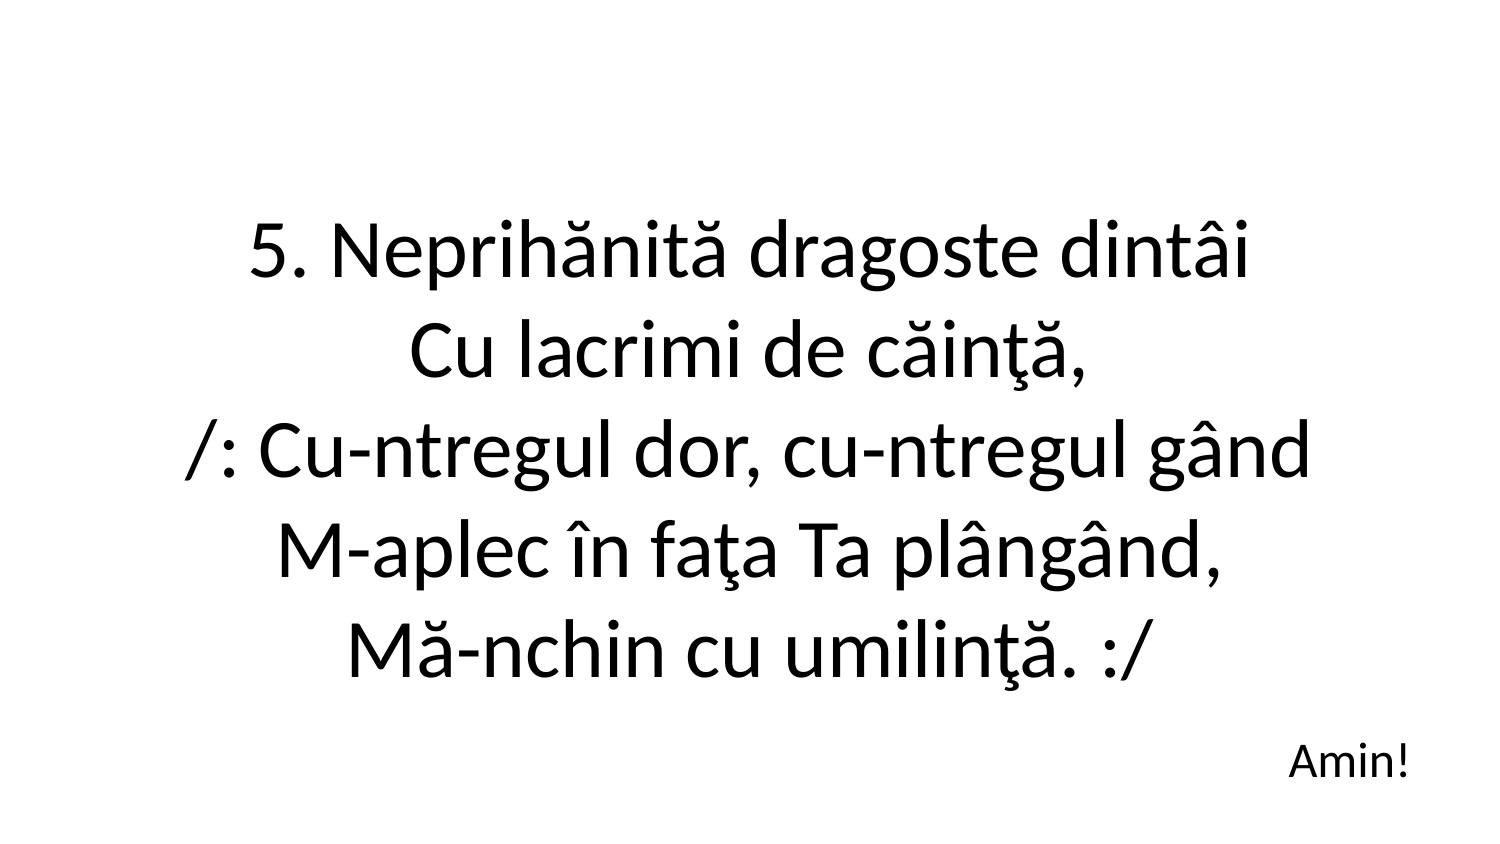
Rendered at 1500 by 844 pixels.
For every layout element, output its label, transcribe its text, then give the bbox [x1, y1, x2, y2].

text_box Amin! [1273, 674, 1427, 795]
text_box 5. Neprihănită dragoste dintâi Cu lacrimi de căinţă, /: Cu-ntregul dor, cu-ntregul gând M-aplec în faţa Ta plângând, Mă-nchin cu umilinţă. :/ [170, 142, 1329, 702]
